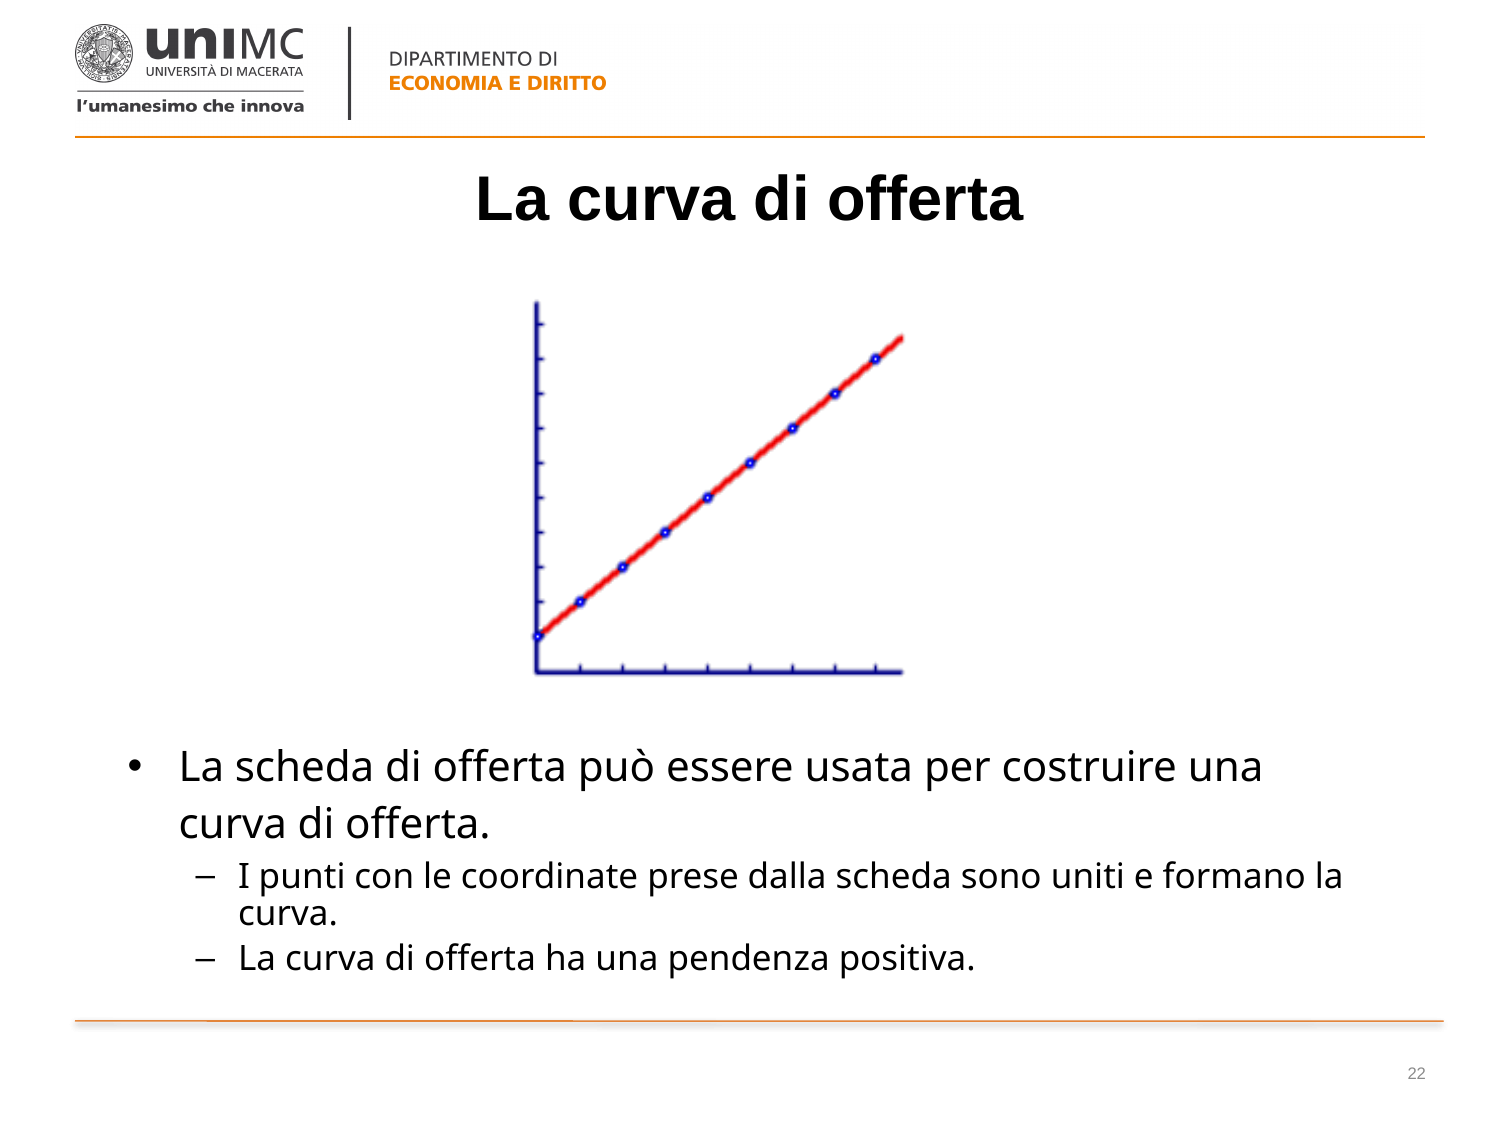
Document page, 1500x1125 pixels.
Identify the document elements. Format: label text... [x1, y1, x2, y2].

picture [430, 248, 957, 791]
picture [75, 24, 1425, 138]
title La curva di offerta [75, 149, 1425, 241]
slide_number 22 [1091, 1042, 1442, 1103]
list La scheda di offerta può essere usata per costruire una curva di offerta. I punti con le coordinate prese dalla scheda sono uniti e formano la curva. La curva di offerta ha una pendenza positiva. [112, 737, 1388, 988]
